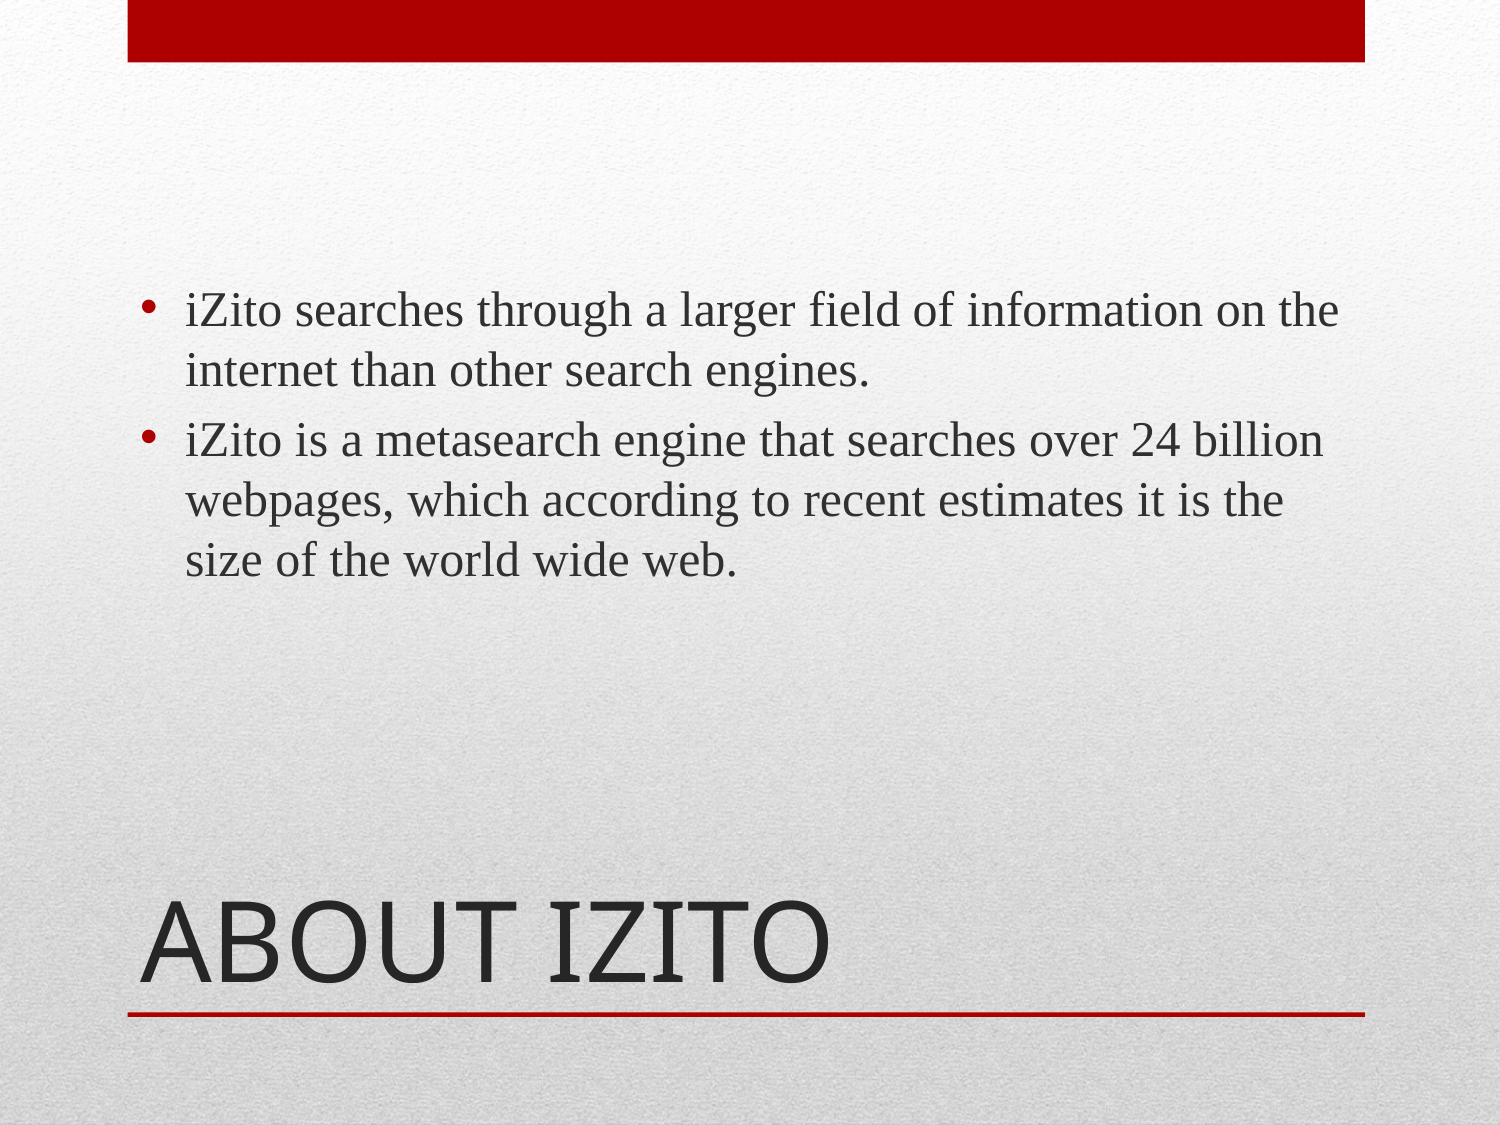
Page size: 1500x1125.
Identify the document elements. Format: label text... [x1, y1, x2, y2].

list iZito searches through a larger field of information on the internet than other search engines. iZito is a metasearch engine that searches over 24 billion webpages, which according to recent estimates it is the size of the world wide web. [125, 112, 1363, 750]
title ABOUT IZITO [125, 750, 1238, 1013]
